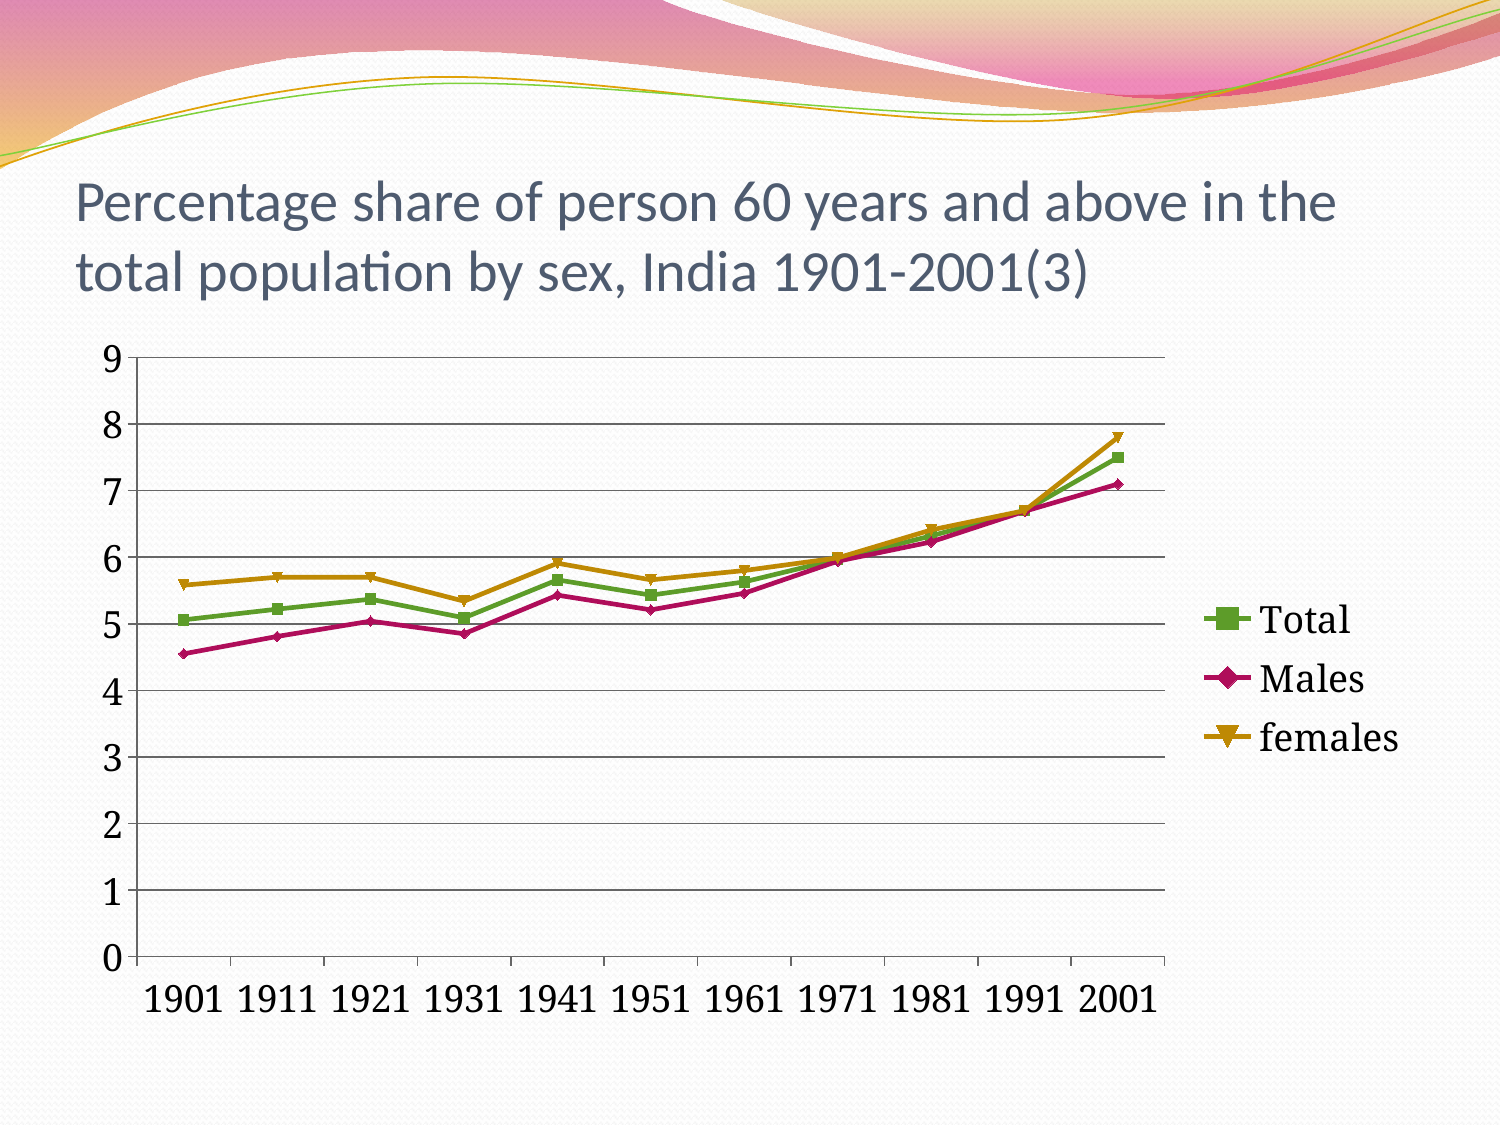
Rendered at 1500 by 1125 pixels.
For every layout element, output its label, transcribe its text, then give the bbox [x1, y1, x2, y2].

chart [74, 317, 1426, 1038]
title Percentage share of person 60 years and above in the total population by sex, India 1901-2001(3) [74, 115, 1426, 304]
